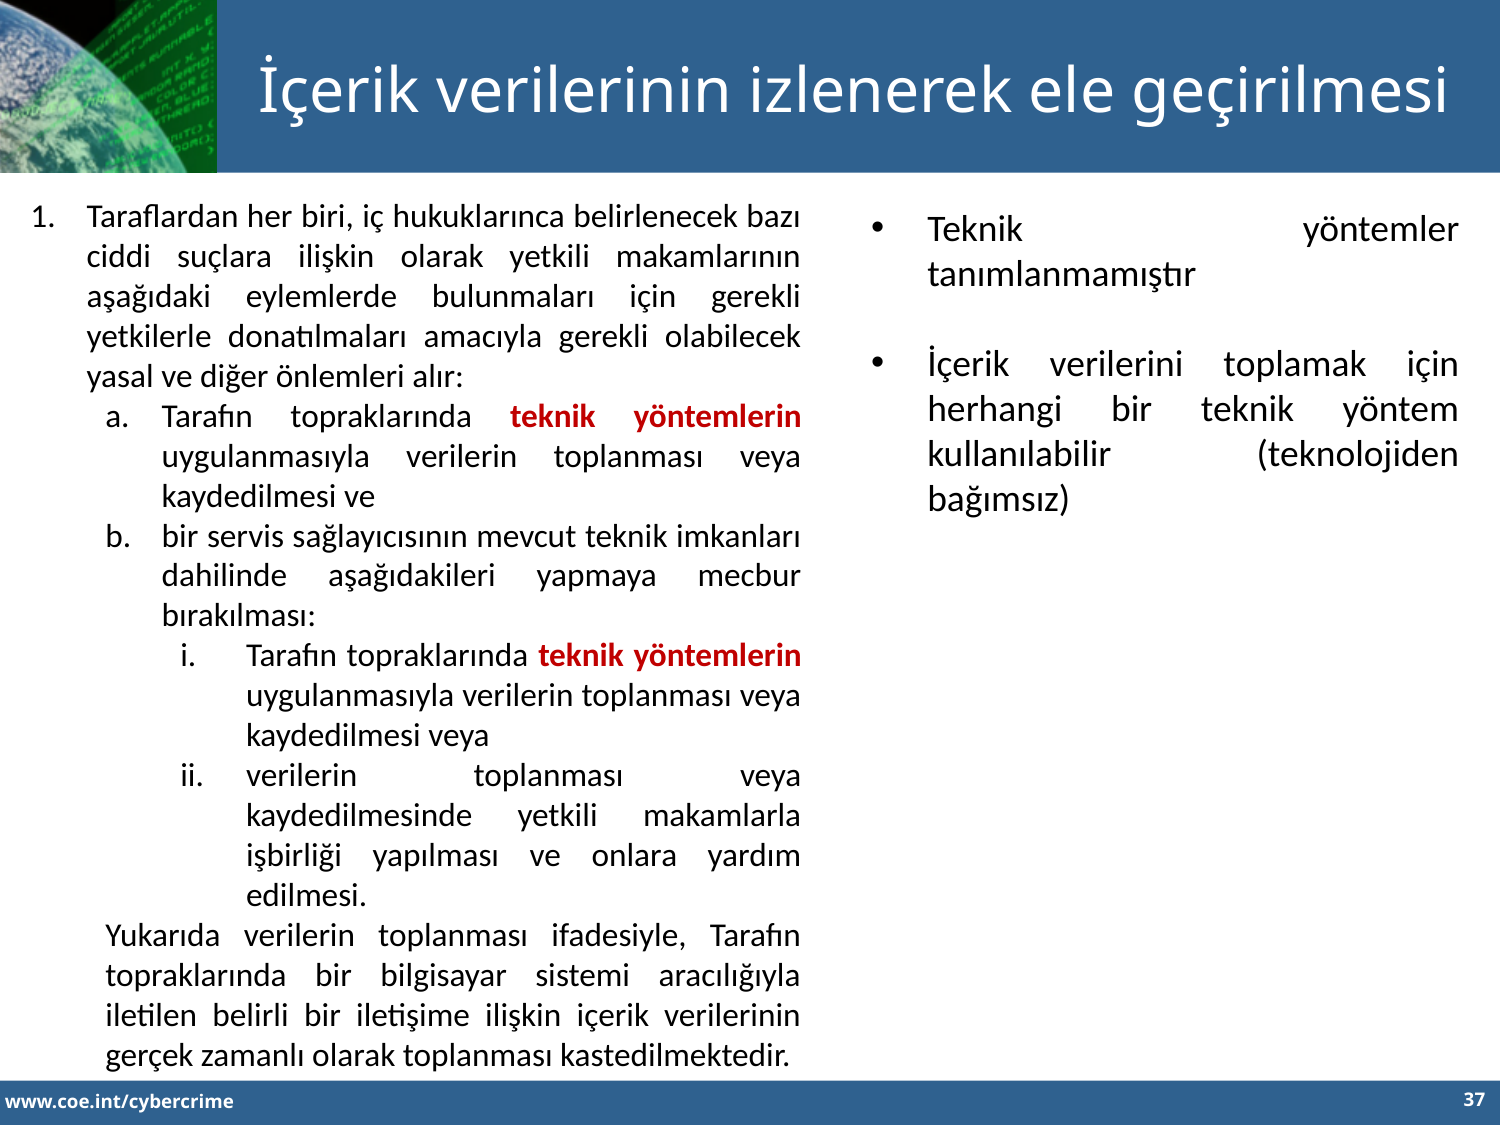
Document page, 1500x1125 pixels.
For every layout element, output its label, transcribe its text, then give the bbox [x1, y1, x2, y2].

text_box İçerik verilerinin izlenerek ele geçirilmesi [230, 42, 1483, 133]
picture [0, 0, 217, 173]
text_box Taraflardan her biri, iç hukuklarınca belirlenecek bazı ciddi suçlara ilişkin olarak yetkili makamlarının aşağıdaki eylemlerde bulunmaları için gerekli yetkilerle donatılmaları amacıyla gerekli olabilecek yasal ve diğer önlemleri alır: Tarafın topraklarında teknik yöntemlerin uygulanmasıyla verilerin toplanması veya kaydedilmesi ve bir servis sağlayıcısının mevcut teknik imkanları dahilinde aşağıdakileri yapmaya mecbur bırakılması: Tarafın topraklarında teknik yöntemlerin uygulanmasıyla verilerin toplanması veya kaydedilmesi veya verilerin toplanması veya kaydedilmesinde yetkili makamlarla işbirliği yapılması ve onlara yardım edilmesi. Yukarıda verilerin toplanması ifadesiyle, Tarafın topraklarında bir bilgisayar sistemi aracılığıyla iletilen belirli bir iletişime ilişkin içerik verilerinin gerçek zamanlı olarak toplanması kastedilmektedir. [15, 186, 817, 1080]
text_box Teknik yöntemler tanımlanmamıştır İçerik verilerini toplamak için herhangi bir teknik yöntem kullanılabilir (teknolojiden bağımsız) [856, 196, 1475, 526]
